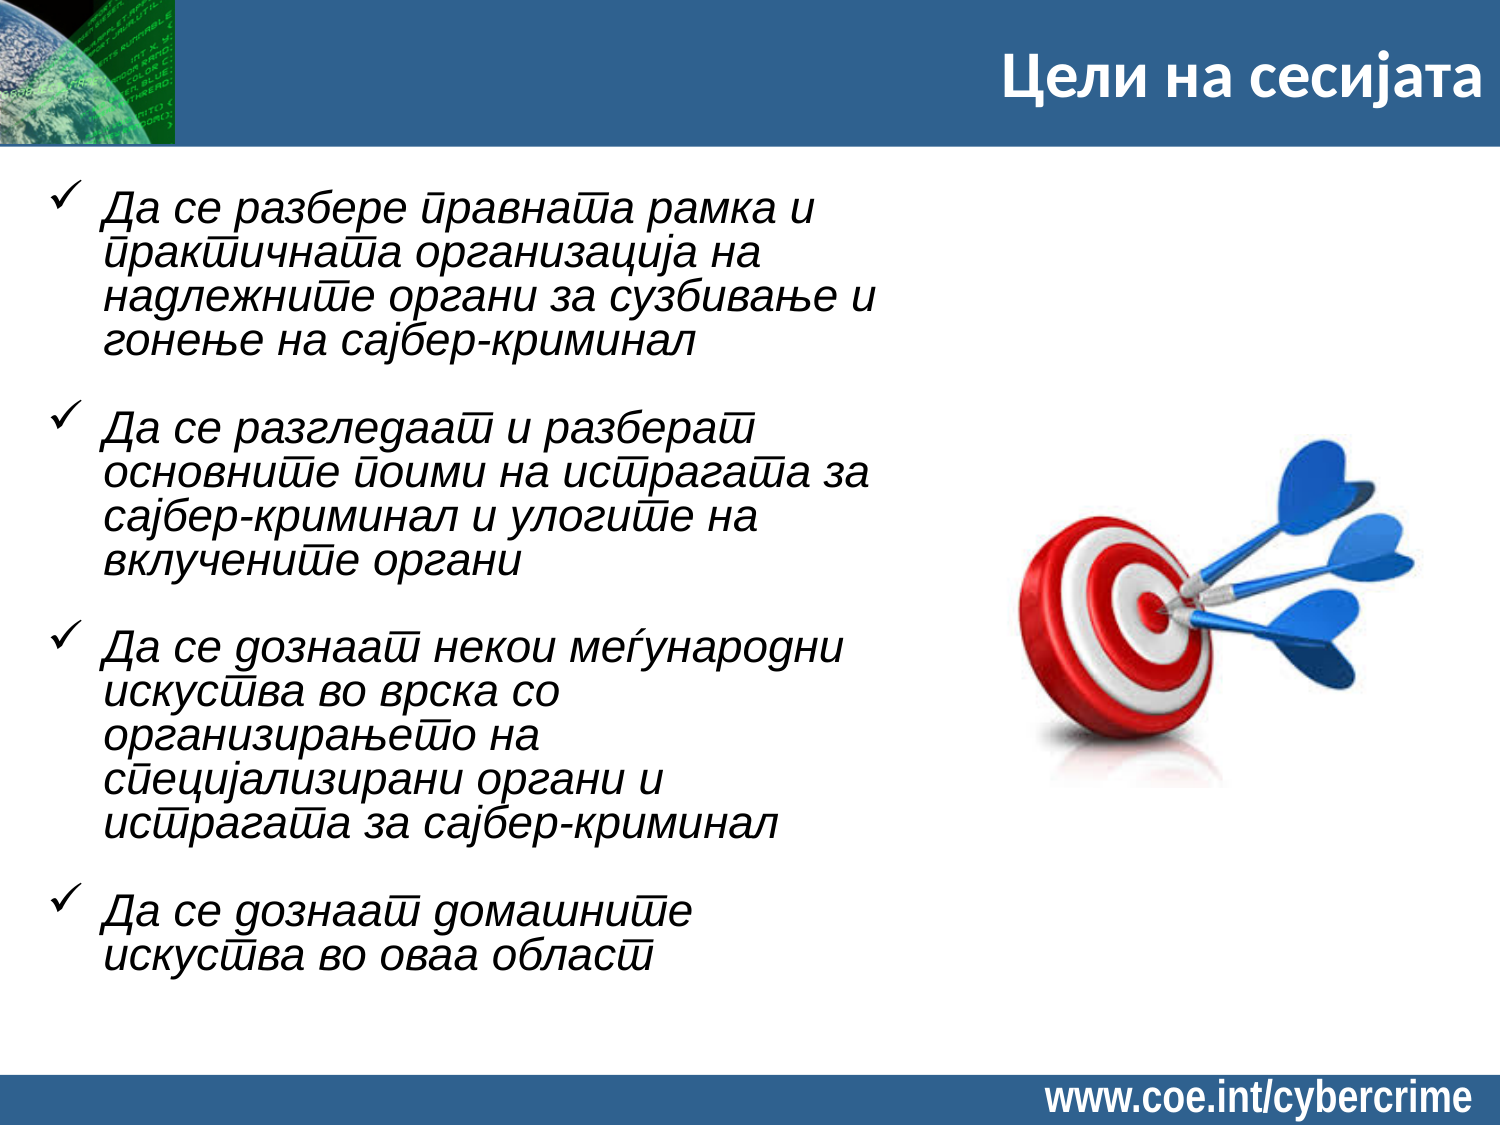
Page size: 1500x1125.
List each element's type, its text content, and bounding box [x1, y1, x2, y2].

text_box Да се разбере правната рамка и практичната организација на надлежните органи за сузбивање и гонење на сајбер-криминал Да се разгледаат и разберат основните поими на истрагата за сајбер-криминал и улогите на вклучените органи Да се дознаат некои меѓународни искуства во врска со организирањето на специјализирани органи и истрагата за сајбер-криминал Да се дознаат домашните искуства во оваа област [32, 181, 910, 987]
text_box [0, 1073, 1030, 1125]
text_box www.coe.int/cybercrime [1030, 1059, 1500, 1125]
picture [978, 434, 1441, 788]
picture [0, 0, 175, 144]
text_box Цели на сесијата [177, 0, 1500, 149]
